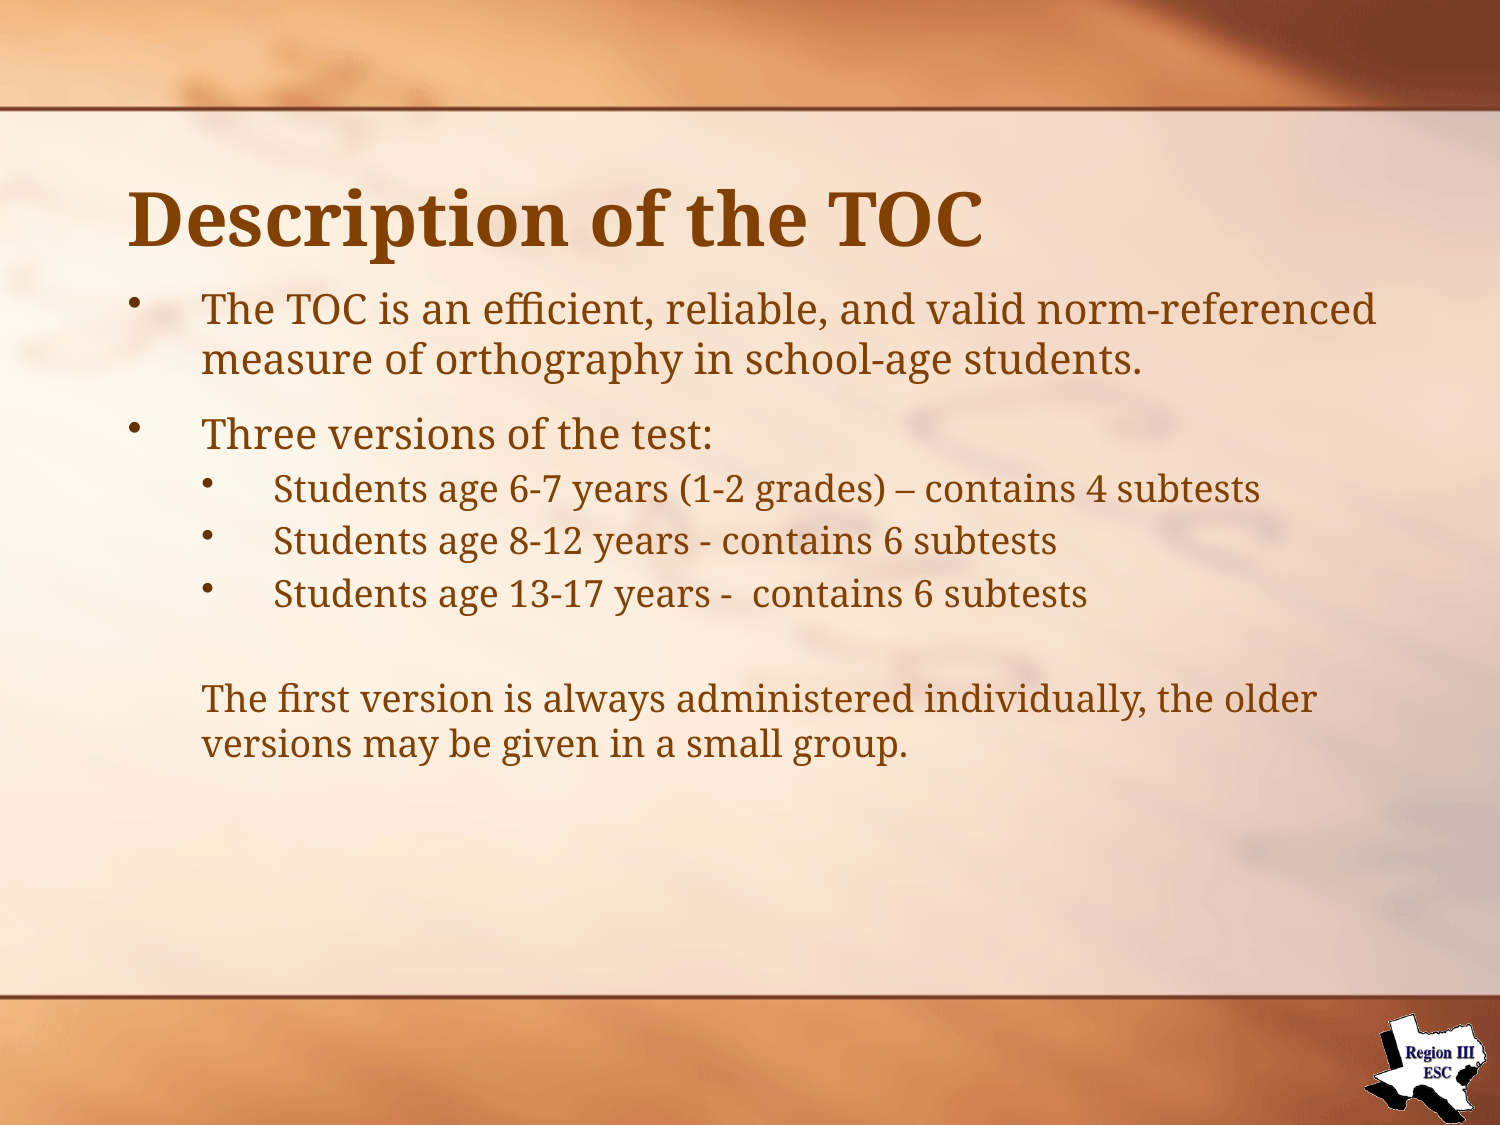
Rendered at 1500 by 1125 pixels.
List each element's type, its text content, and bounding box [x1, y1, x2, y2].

title Description of the TOC [112, 125, 1413, 270]
list The TOC is an efficient, reliable, and valid norm-referenced measure of orthography in school-age students. Three versions of the test: Students age 6-7 years (1-2 grades) – contains 4 subtests Students age 8-12 years - contains 6 subtests Students age 13-17 years - contains 6 subtests The first version is always administered individually, the older versions may be given in a small group. [112, 275, 1413, 950]
picture [0, 0, 1500, 1125]
